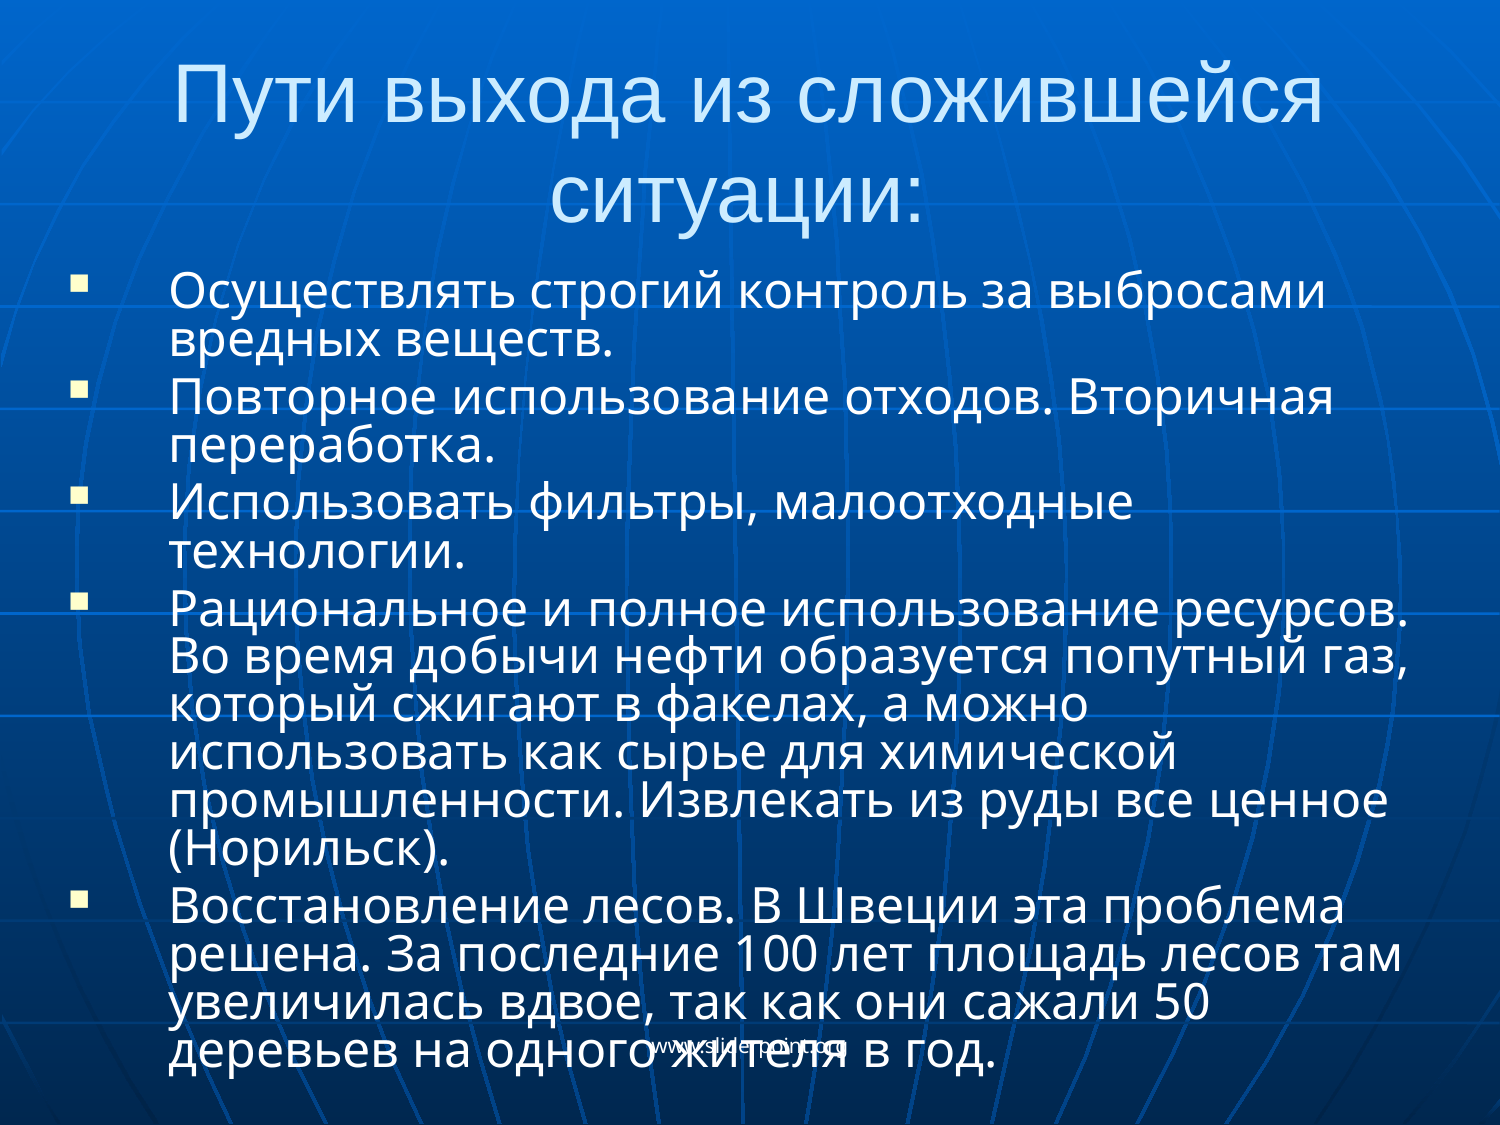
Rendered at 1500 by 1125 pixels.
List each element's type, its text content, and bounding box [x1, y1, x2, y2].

list Осуществлять строгий контроль за выбросами вредных веществ. Повторное использование отходов. Вторичная переработка. Использовать фильтры, малоотходные технологии. Рациональное и полное использование ресурсов. Во время добычи нефти образуется попутный газ, который сжигают в факелах, а можно использовать как сырье для химической промышленности. Извлекать из руды все ценное (Норильск). Восстановление лесов. В Швеции эта проблема решена. За последние 100 лет площадь лесов там увеличилась вдвое, так как они сажали 50 деревьев на одного жителя в год. [52, 262, 1460, 1125]
title Пути выхода из сложившейся ситуации: [74, 45, 1426, 233]
footer www.sliderpoint.org [512, 1024, 988, 1101]
